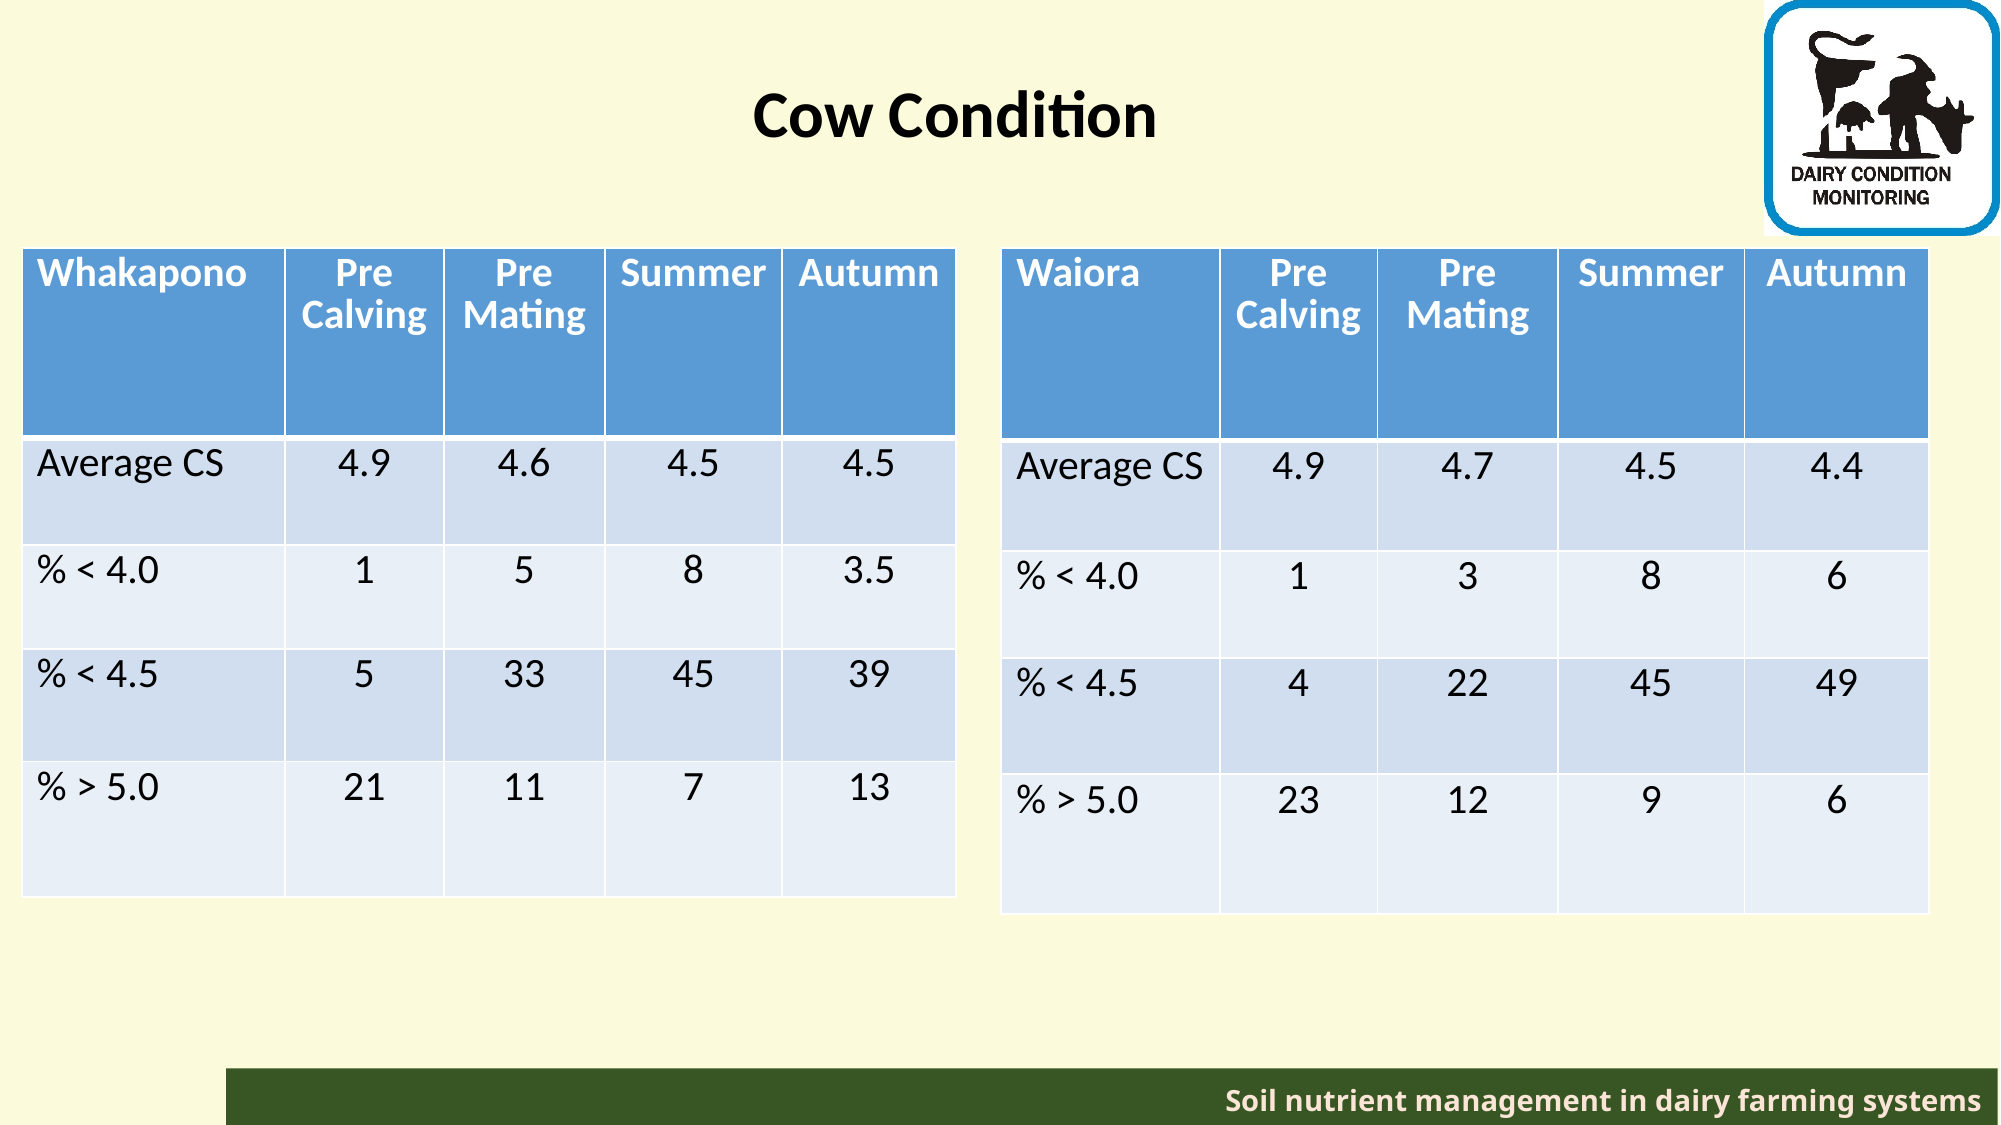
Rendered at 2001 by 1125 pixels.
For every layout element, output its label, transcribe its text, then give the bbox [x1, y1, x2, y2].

table_cell 9 [1559, 775, 1744, 913]
table_cell % < 4.5 [1002, 659, 1219, 773]
table_cell % > 5.0 [1002, 775, 1219, 913]
table_cell 1 [286, 546, 443, 648]
table_cell % < 4.0 [1002, 552, 1219, 657]
table_cell 8 [1559, 552, 1744, 657]
picture [1764, 0, 1793, 33]
picture [1971, 208, 2000, 236]
table_header Autumn [783, 249, 955, 435]
table_header Summer [1559, 249, 1744, 438]
table_cell 33 [445, 650, 604, 761]
table_header Autumn [1745, 249, 1928, 438]
title Soil nutrient management in dairy farming systems [226, 1068, 1998, 1125]
table_cell 6 [1745, 552, 1928, 657]
table_cell 45 [1559, 659, 1744, 773]
picture [1764, 203, 1793, 236]
table_cell 11 [445, 762, 604, 896]
table_cell 4.9 [1221, 443, 1377, 550]
table_cell 13 [783, 762, 955, 896]
table_cell 8 [606, 546, 781, 648]
table_header Pre Calving [286, 249, 443, 435]
table_cell 39 [783, 650, 955, 761]
table_cell 23 [1221, 775, 1377, 913]
table_header Summer [606, 249, 781, 435]
table_cell Average CS [1002, 443, 1219, 550]
table_cell 4.6 [445, 441, 604, 544]
table_cell 12 [1378, 775, 1557, 913]
table_cell 4.4 [1745, 443, 1928, 550]
table_cell 21 [286, 762, 443, 896]
table_cell 7 [606, 762, 781, 896]
table_cell 3 [1378, 552, 1557, 657]
table_cell 45 [606, 650, 781, 761]
picture [1773, 8, 1992, 228]
table_cell 49 [1745, 659, 1928, 773]
table_cell 4.5 [1559, 443, 1744, 550]
table_header Pre Calving [1221, 249, 1377, 438]
table_header Pre Mating [445, 249, 604, 435]
table_cell 4.9 [286, 441, 443, 544]
table_cell 3.5 [783, 546, 955, 648]
table_cell 4.7 [1378, 443, 1557, 550]
table_cell 5 [445, 546, 604, 648]
table_cell 4.5 [783, 441, 955, 544]
table_cell 4 [1221, 659, 1377, 773]
table_cell 4.5 [606, 441, 781, 544]
text_box Cow Condition [226, 63, 1687, 159]
table_cell 1 [1221, 552, 1377, 657]
table_cell % < 4.0 [23, 546, 284, 648]
table_header Pre Mating [1378, 249, 1557, 438]
table_header Whakapono [23, 249, 284, 435]
table_header Waiora [1002, 249, 1219, 438]
picture [1971, 0, 2000, 27]
table_cell 5 [286, 650, 443, 761]
table_cell 22 [1378, 659, 1557, 773]
table_cell % < 4.5 [23, 650, 284, 761]
table_cell Average CS [23, 441, 284, 544]
table_cell 6 [1745, 775, 1928, 913]
table_cell % > 5.0 [23, 762, 284, 896]
